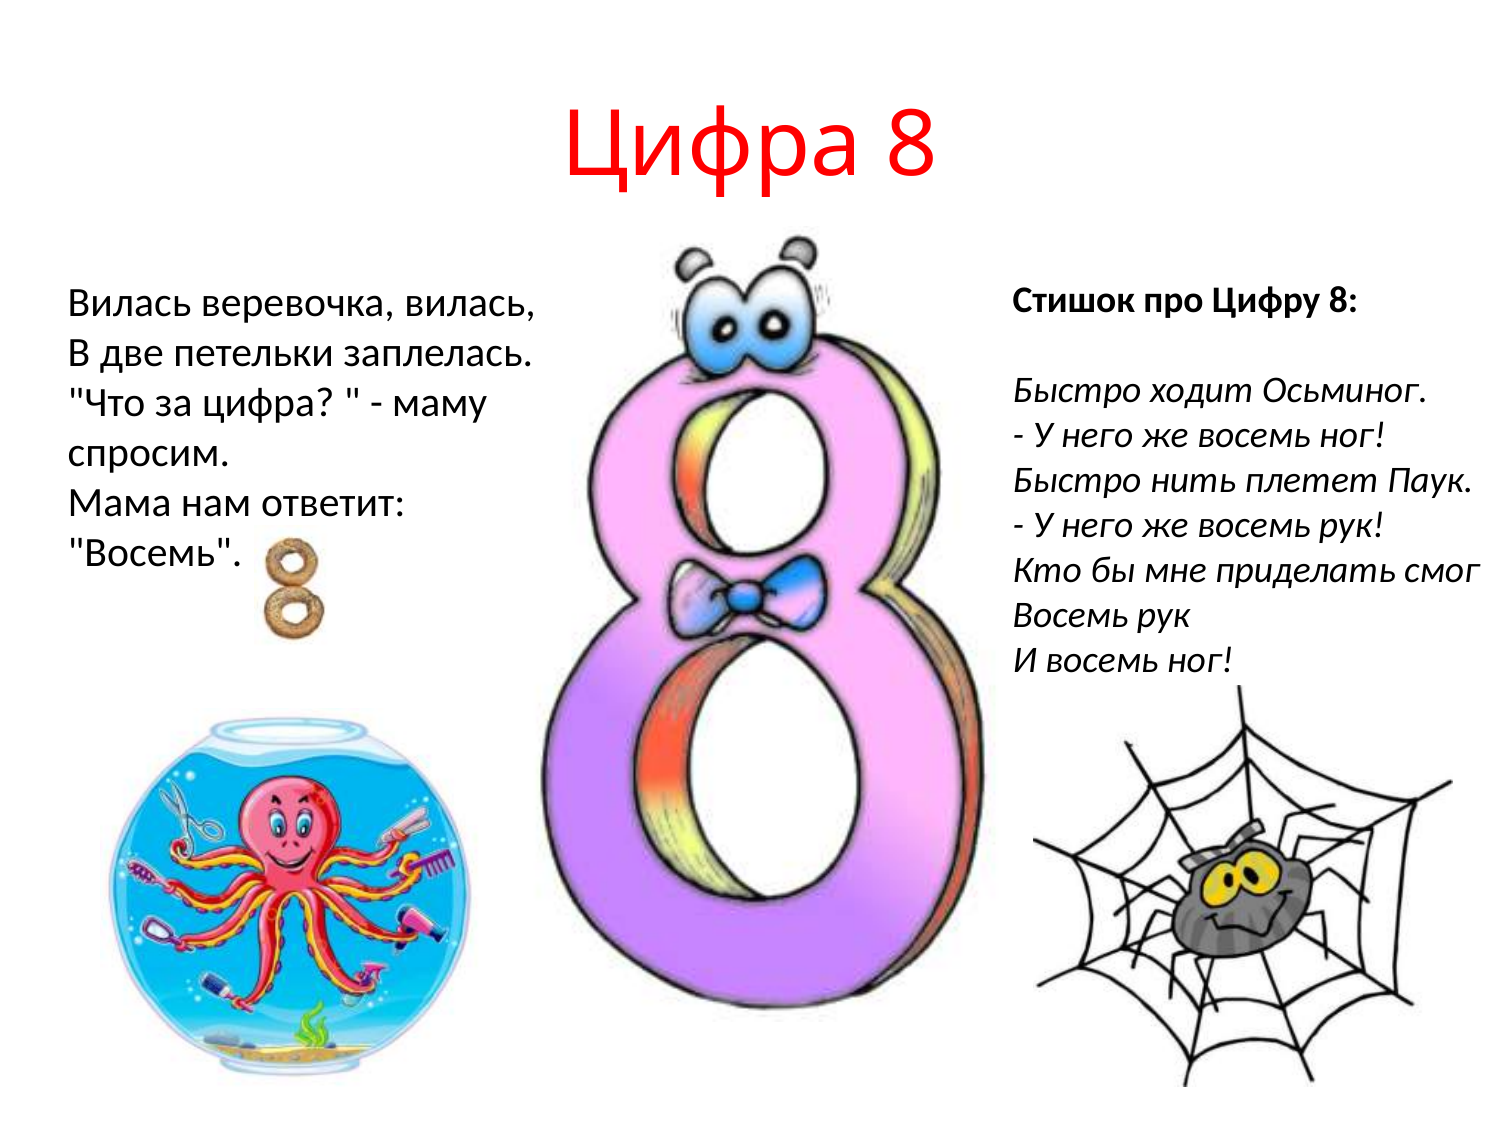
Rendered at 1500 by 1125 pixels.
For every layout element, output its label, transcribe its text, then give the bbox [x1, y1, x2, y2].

picture [254, 525, 335, 646]
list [430, 226, 1094, 1022]
text_box Вилась веревочка, вилась, В две петельки заплелась. "Что за цифра? " - маму спросим. Мама нам ответит: "Восемь". [53, 267, 425, 582]
picture [100, 708, 479, 1087]
title Цифра 8 [75, 45, 1425, 233]
text_box Стишок про Цифру 8: Быстро ходит Осьминог. - У него же восемь ног! Быстро нить плетет Паук. - У него же восемь рук! Кто бы мне приделать смог Восемь рук И восемь ног! [1098, 267, 1500, 687]
picture [1033, 685, 1453, 1087]
